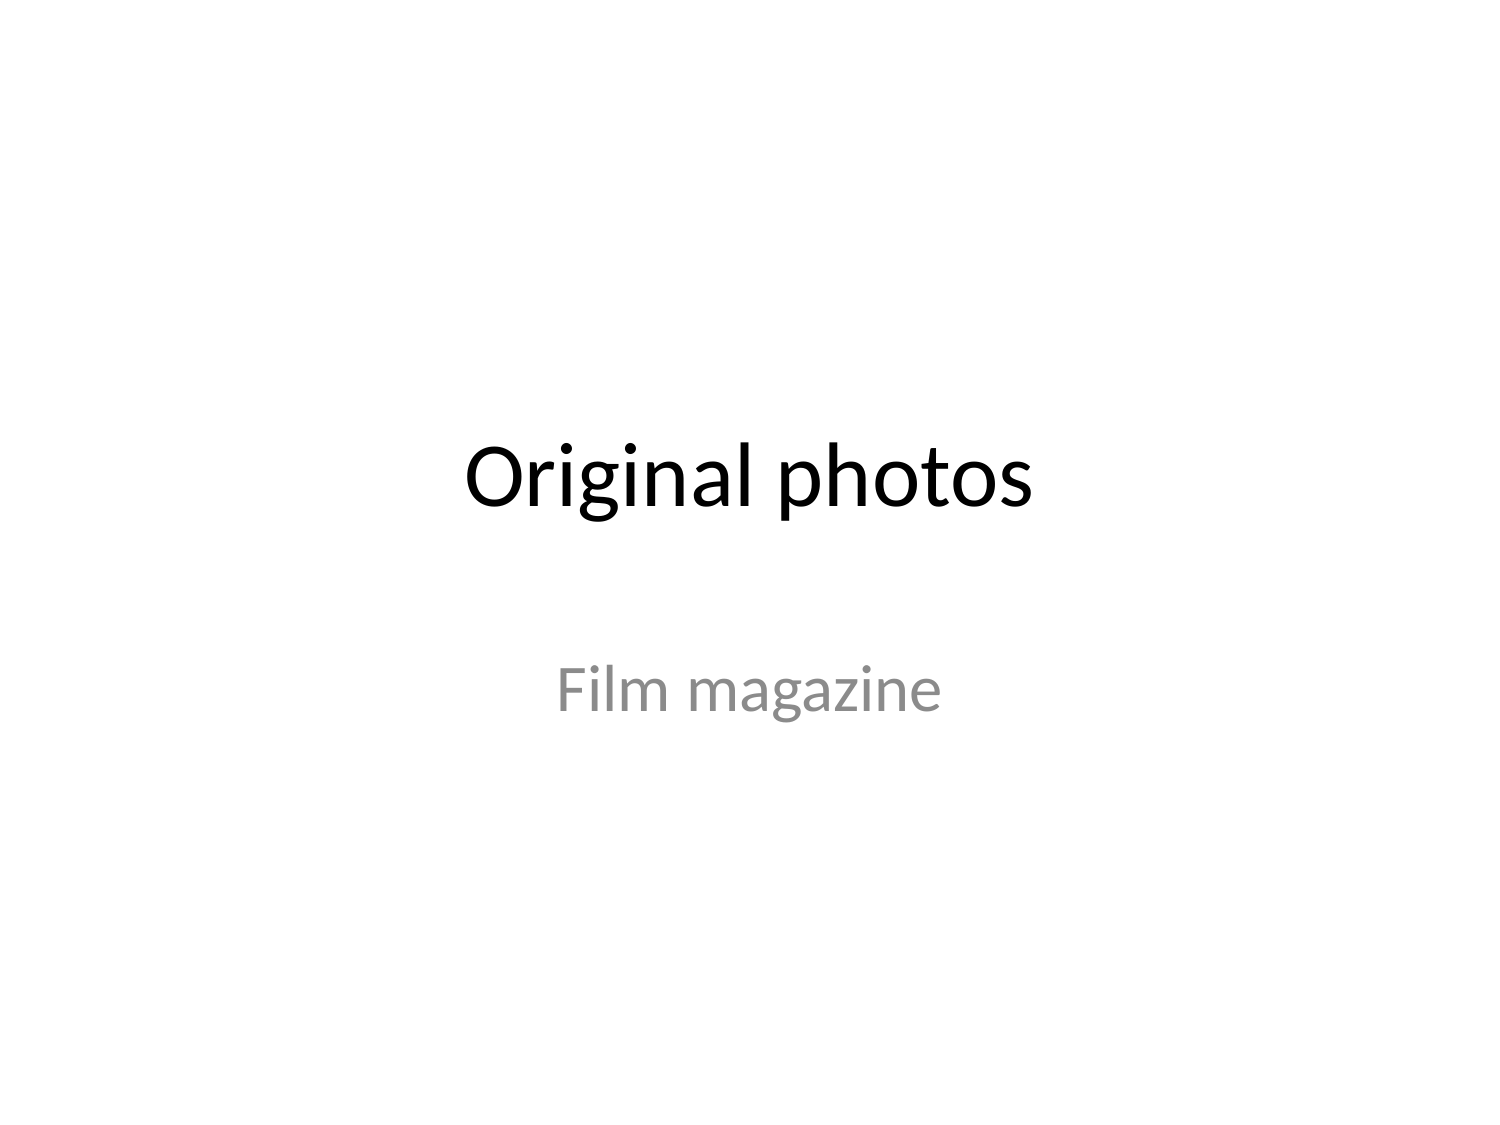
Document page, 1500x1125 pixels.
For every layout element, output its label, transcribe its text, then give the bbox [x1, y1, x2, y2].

subtitle Film magazine [225, 637, 1275, 925]
title Original photos [112, 349, 1388, 591]
